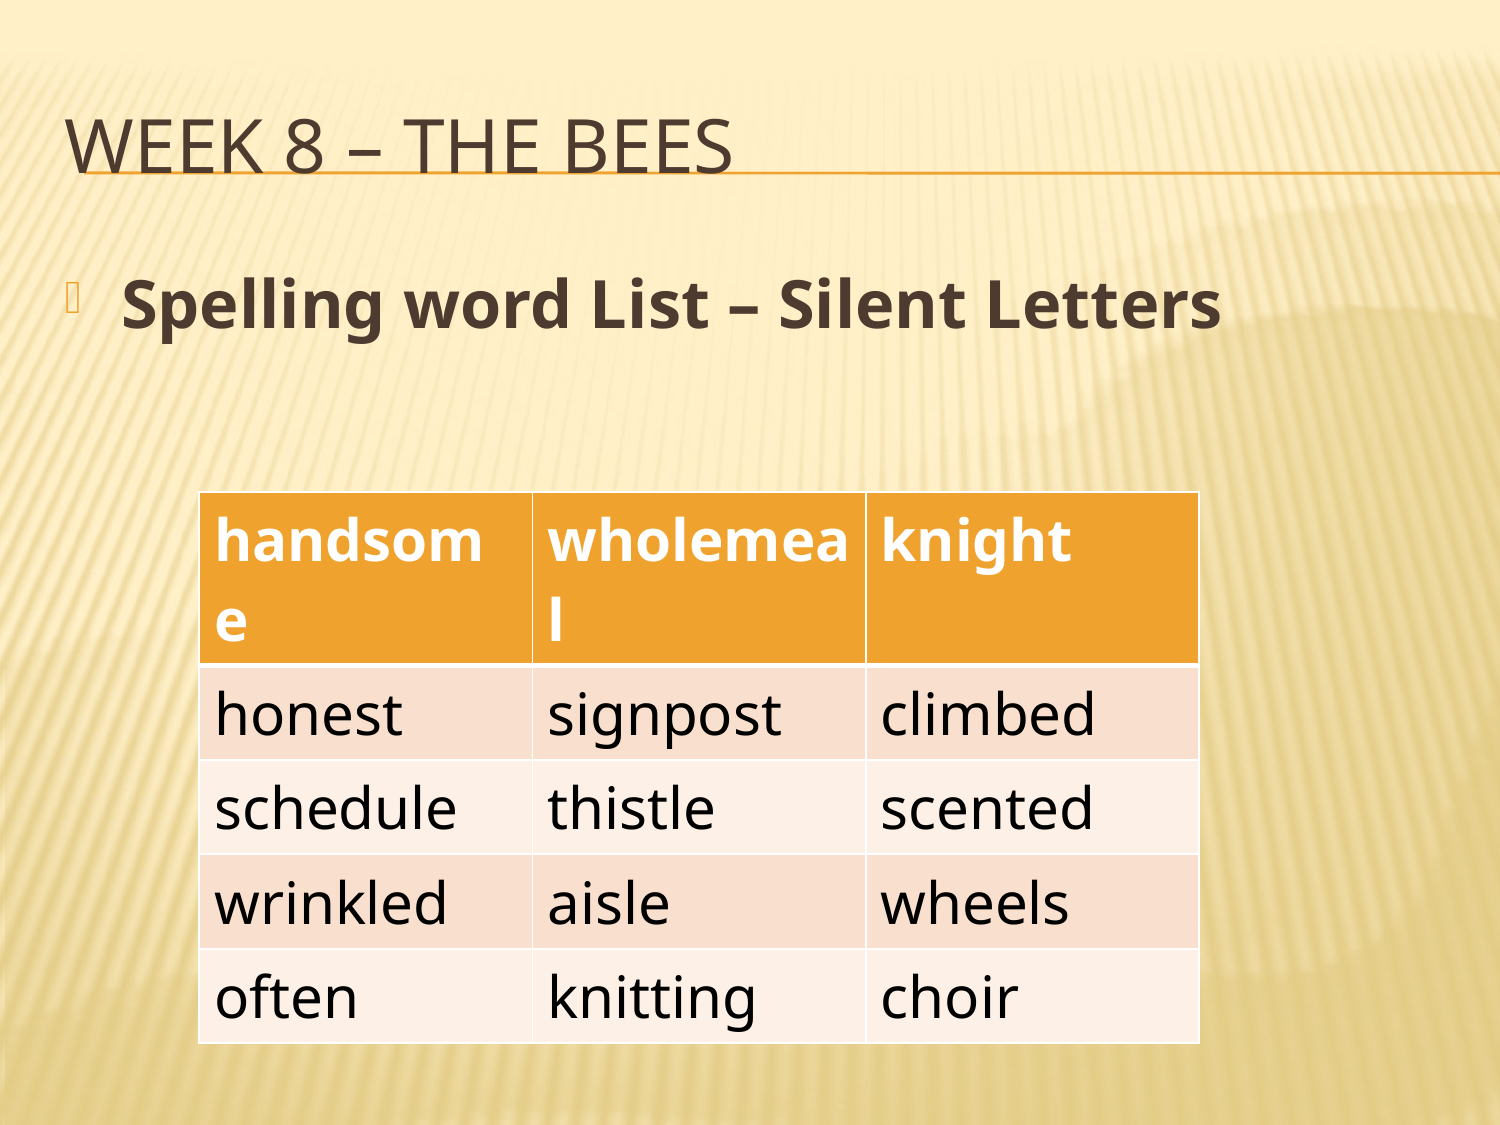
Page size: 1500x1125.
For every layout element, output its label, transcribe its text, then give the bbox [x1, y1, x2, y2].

table_cell signpost [533, 668, 865, 759]
table_cell climbed [867, 668, 1198, 759]
table_cell schedule [200, 761, 532, 853]
table_cell knitting [533, 950, 865, 1042]
table_cell often [200, 950, 532, 1042]
table_cell wheels [867, 855, 1198, 948]
table_cell choir [867, 950, 1198, 1042]
list Spelling word List – Silent Letters [50, 254, 1475, 998]
table_cell honest [200, 668, 532, 759]
table_cell scented [867, 761, 1198, 853]
table_header handsome [200, 493, 532, 663]
table_cell wrinkled [200, 855, 532, 948]
table_cell aisle [533, 855, 865, 948]
table_header knight [867, 493, 1198, 663]
title Week 8 – The bees [50, 75, 1475, 213]
table_cell thistle [533, 761, 865, 853]
table_header wholemeal [533, 493, 865, 663]
